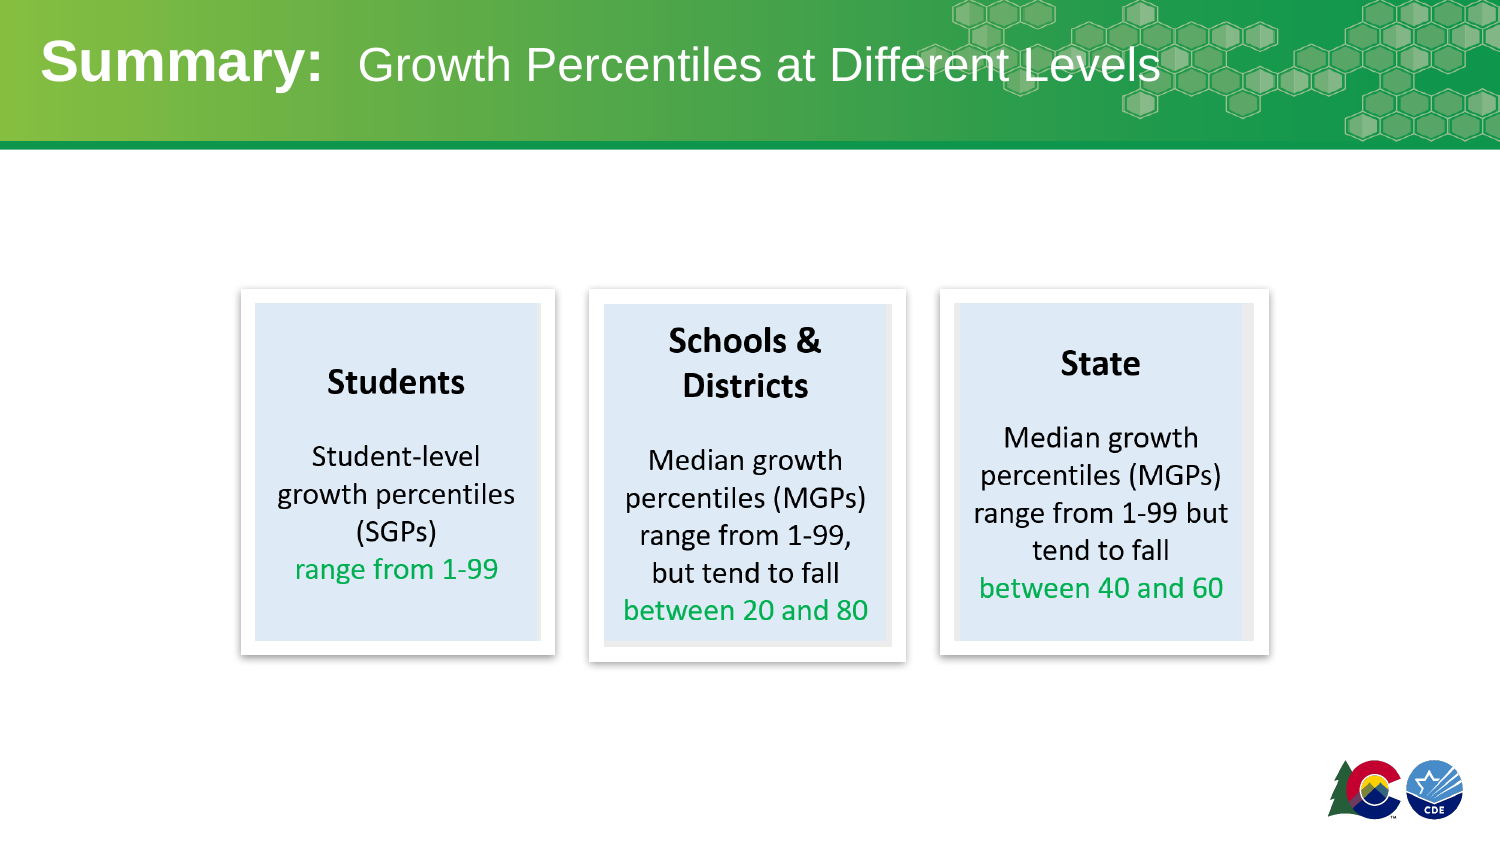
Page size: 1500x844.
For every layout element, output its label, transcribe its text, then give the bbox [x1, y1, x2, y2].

picture [254, 302, 542, 641]
picture [603, 303, 892, 648]
picture [954, 302, 1255, 641]
title Summary: Growth Percentiles at Different Levels [40, 31, 1222, 125]
picture [1327, 759, 1463, 820]
picture [0, 0, 1500, 150]
